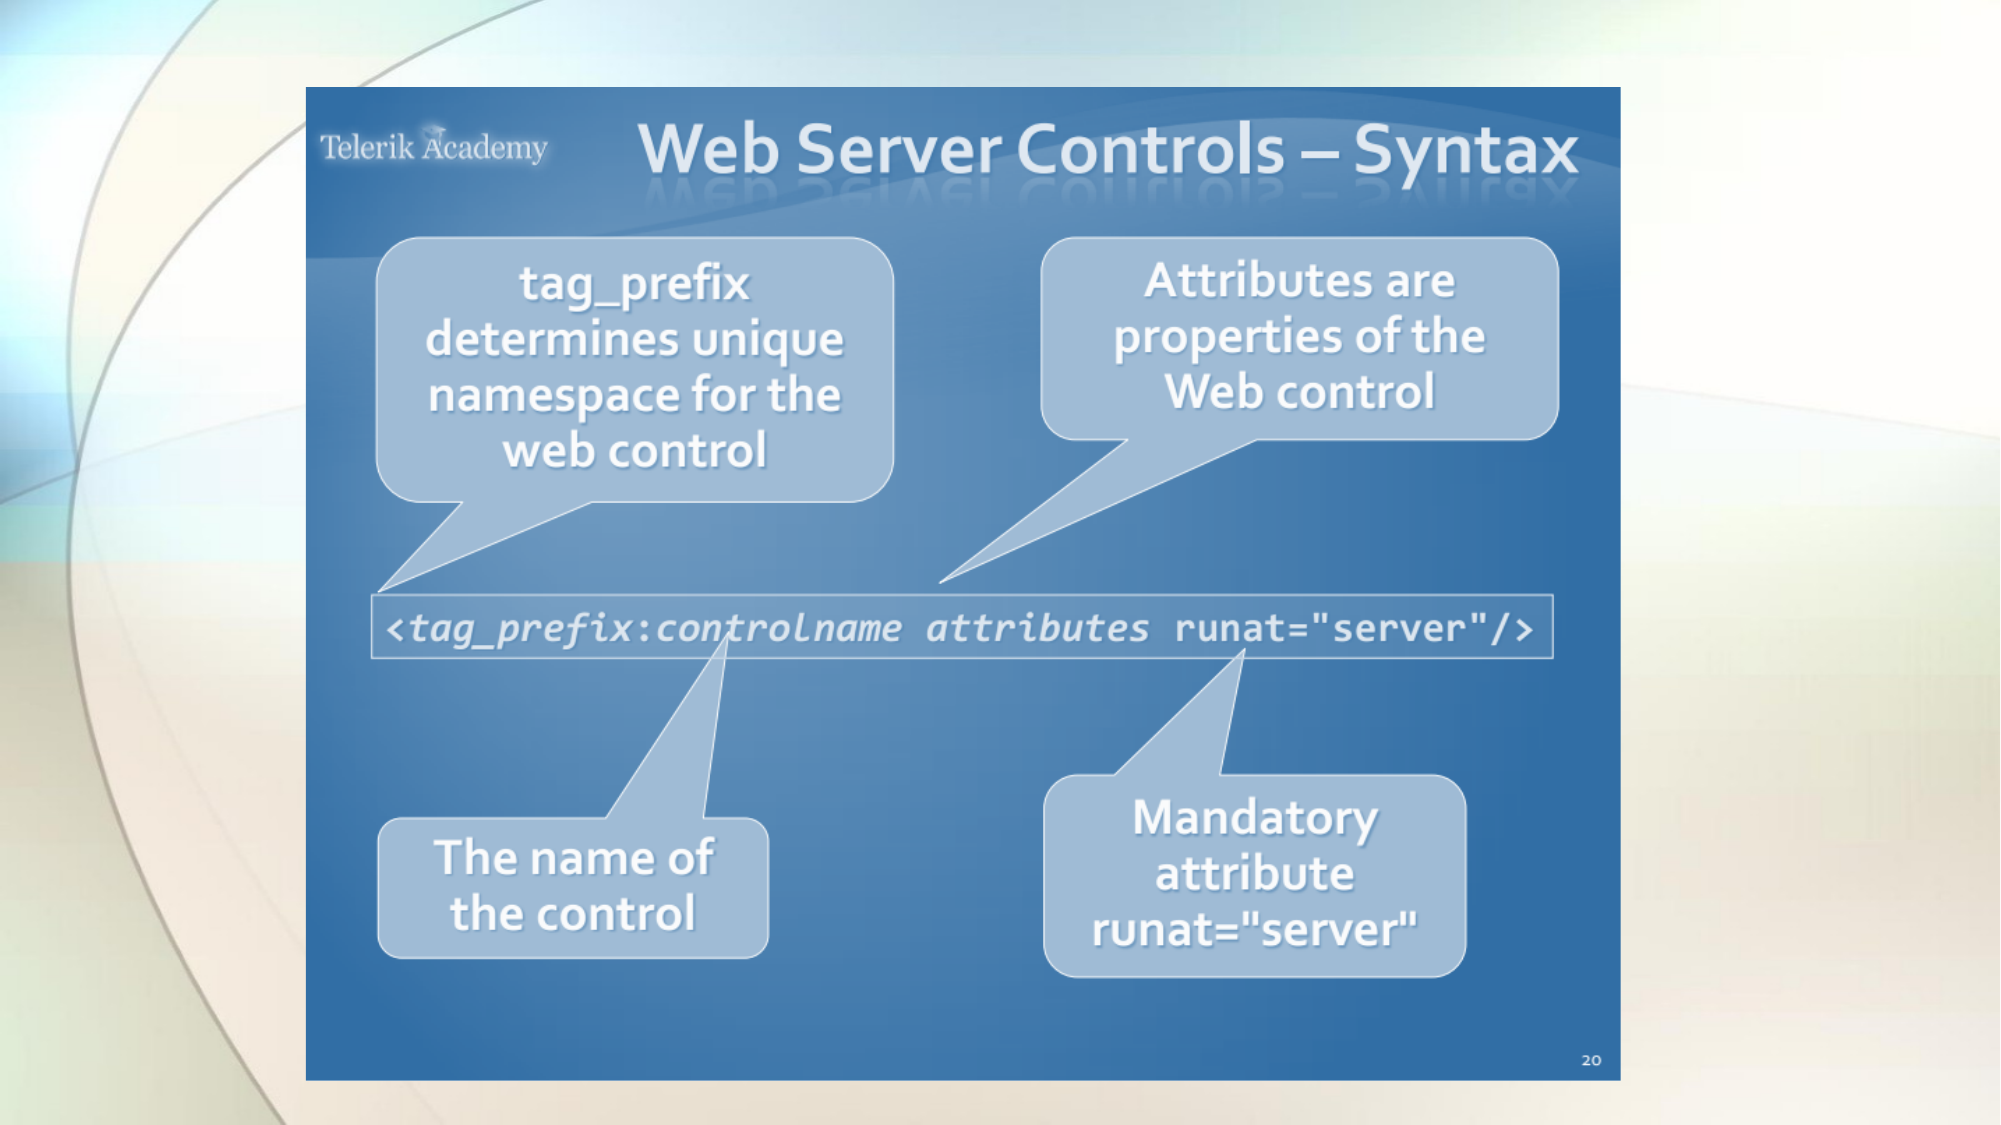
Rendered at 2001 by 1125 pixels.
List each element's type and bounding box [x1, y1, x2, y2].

list [305, 87, 1621, 1081]
picture [0, 0, 2001, 1125]
